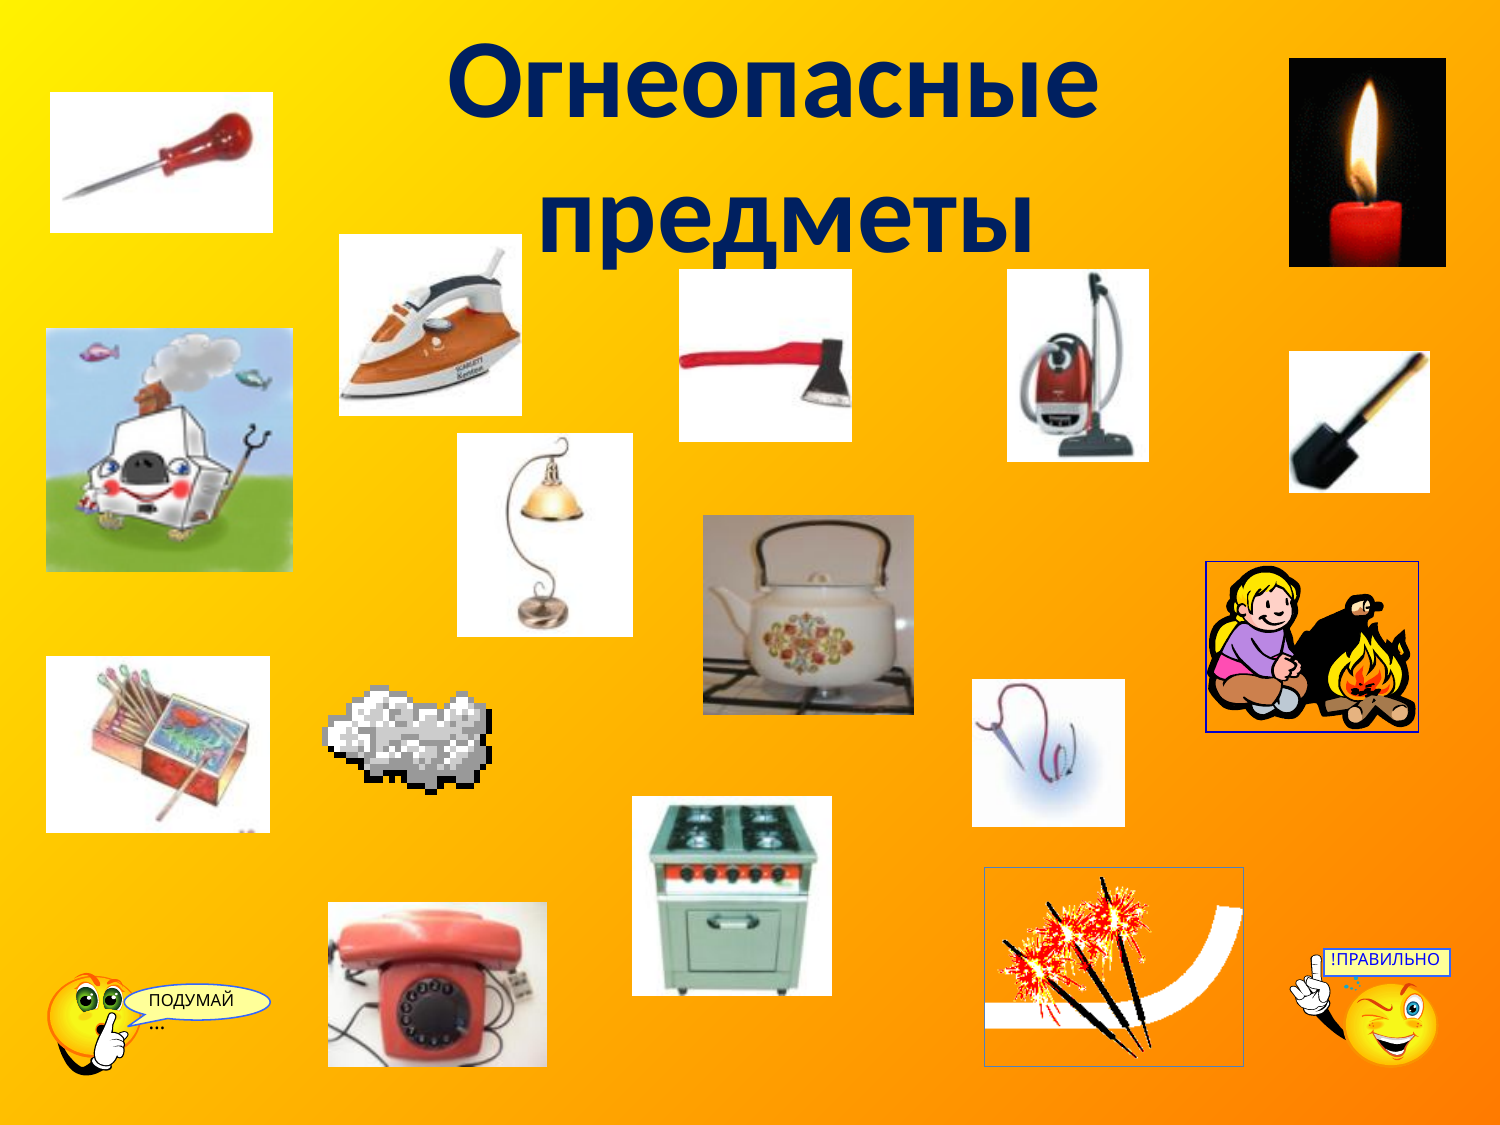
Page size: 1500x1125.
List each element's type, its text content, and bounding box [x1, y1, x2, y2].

picture [456, 433, 634, 637]
picture [46, 655, 270, 834]
picture [316, 679, 505, 887]
picture [46, 327, 294, 573]
picture [49, 91, 273, 234]
picture [1007, 269, 1149, 462]
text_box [46, 972, 271, 1076]
picture [339, 234, 522, 416]
picture [1288, 58, 1446, 267]
picture [327, 901, 548, 1067]
picture [972, 679, 1126, 828]
picture [679, 269, 852, 442]
picture [702, 515, 915, 716]
picture [1288, 351, 1430, 493]
picture [984, 866, 1245, 1067]
text_box Огнеопасные предметы [432, 0, 1143, 283]
picture [632, 796, 833, 997]
picture [1206, 562, 1419, 732]
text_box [1288, 948, 1451, 1069]
